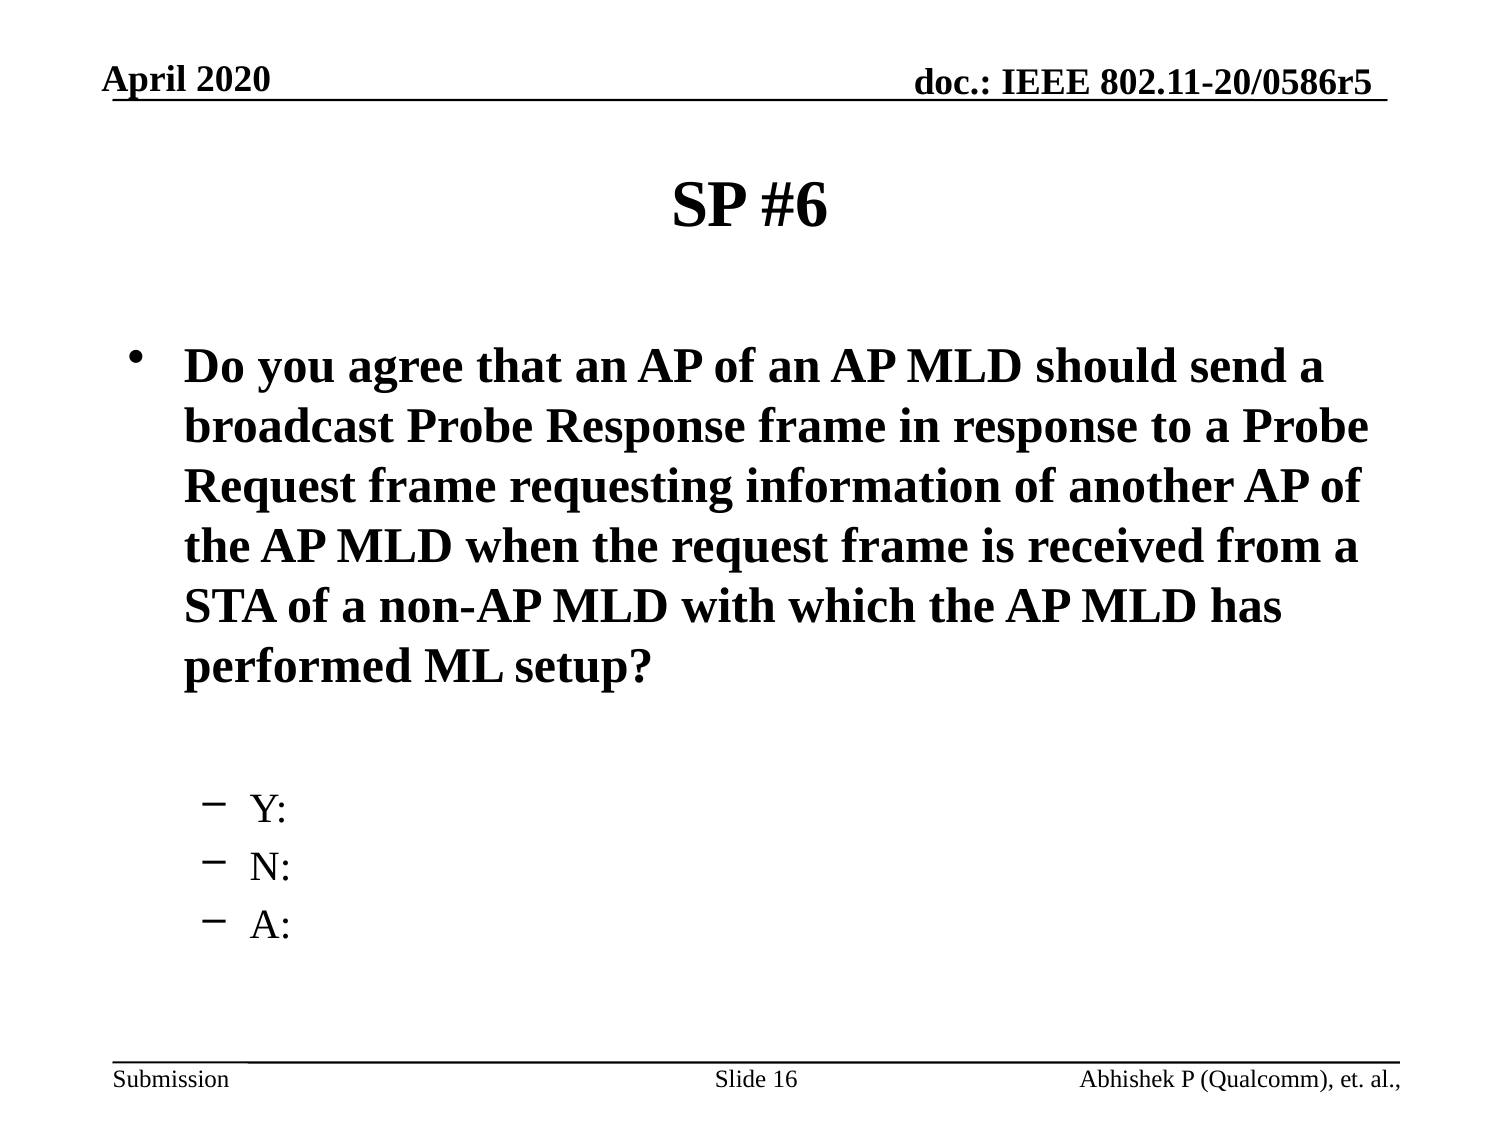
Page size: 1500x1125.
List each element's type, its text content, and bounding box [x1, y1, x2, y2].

slide_number Slide 16 [712, 1061, 801, 1093]
list Do you agree that an AP of an AP MLD should send a broadcast Probe Response frame in response to a Probe Request frame requesting information of another AP of the AP MLD when the request frame is received from a STA of a non-AP MLD with which the AP MLD has performed ML setup? Y: N: A: [112, 324, 1388, 1052]
title SP #6 [112, 112, 1388, 288]
footer Abhishek P (Qualcomm), et. al., [949, 1061, 1402, 1093]
